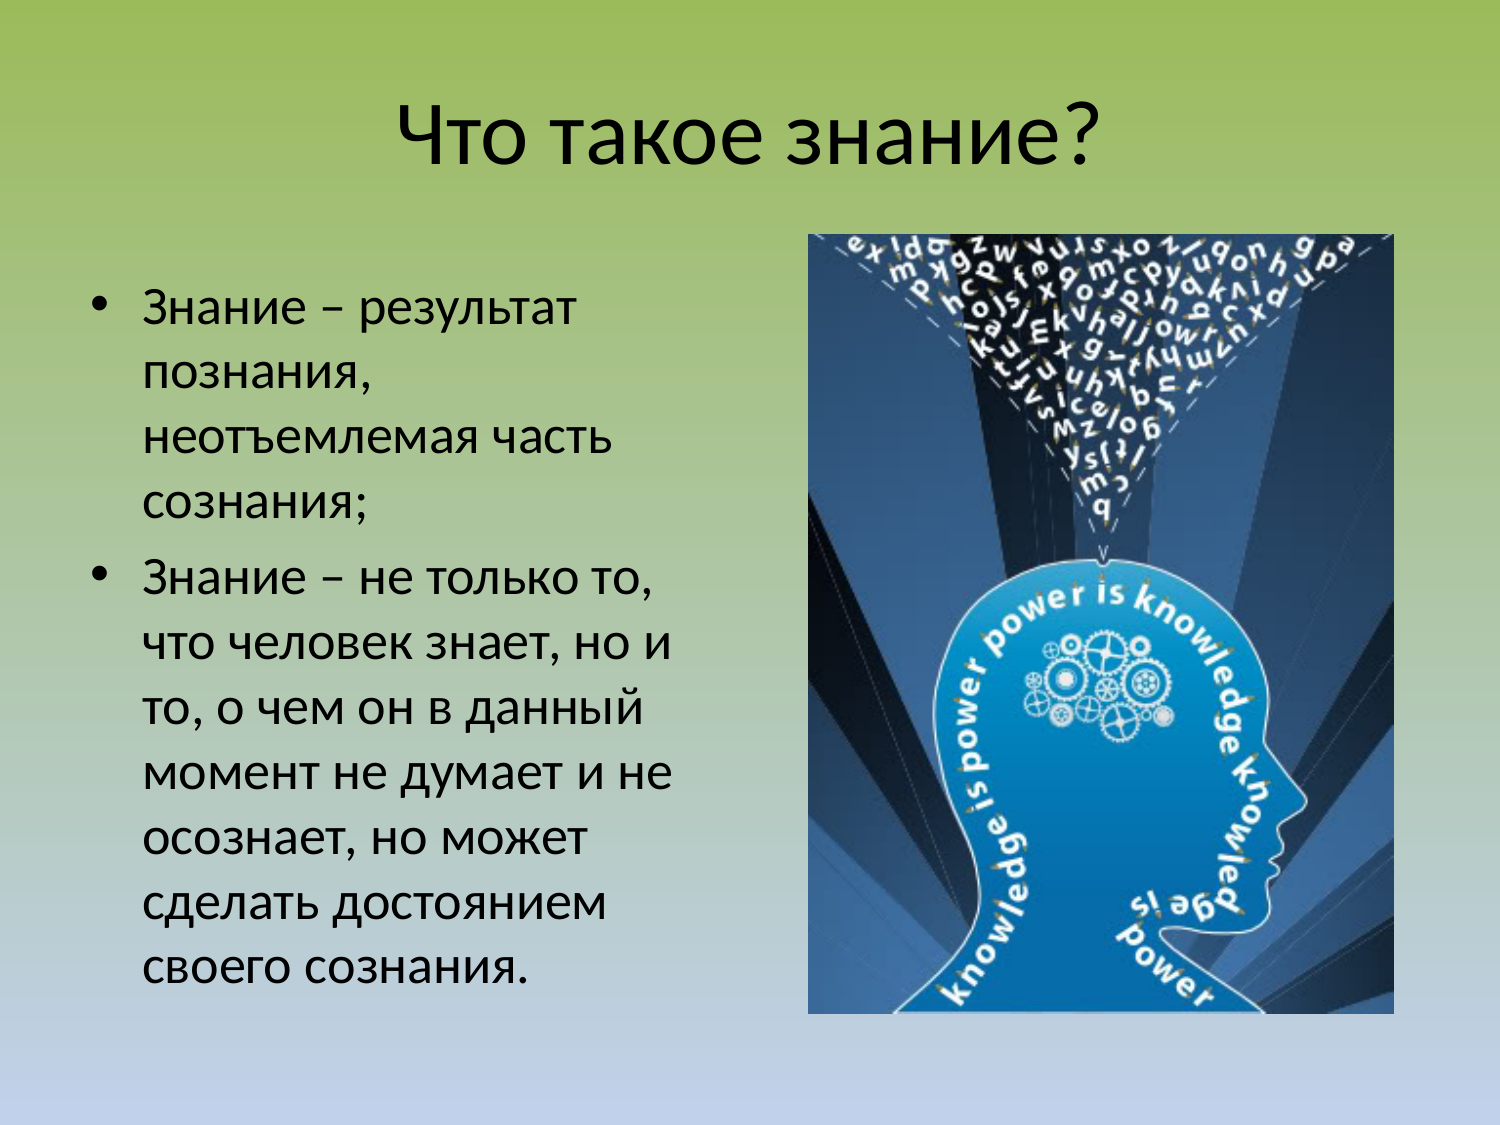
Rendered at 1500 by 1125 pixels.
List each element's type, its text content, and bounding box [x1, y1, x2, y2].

list Знание – результат познания, неотъемлемая часть сознания; Знание – не только то, что человек знает, но и то, о чем он в данный момент не думает и не осознает, но может сделать достоянием своего сознания. [75, 262, 738, 1005]
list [808, 234, 1394, 1015]
title Что такое знание? [75, 45, 1425, 211]
